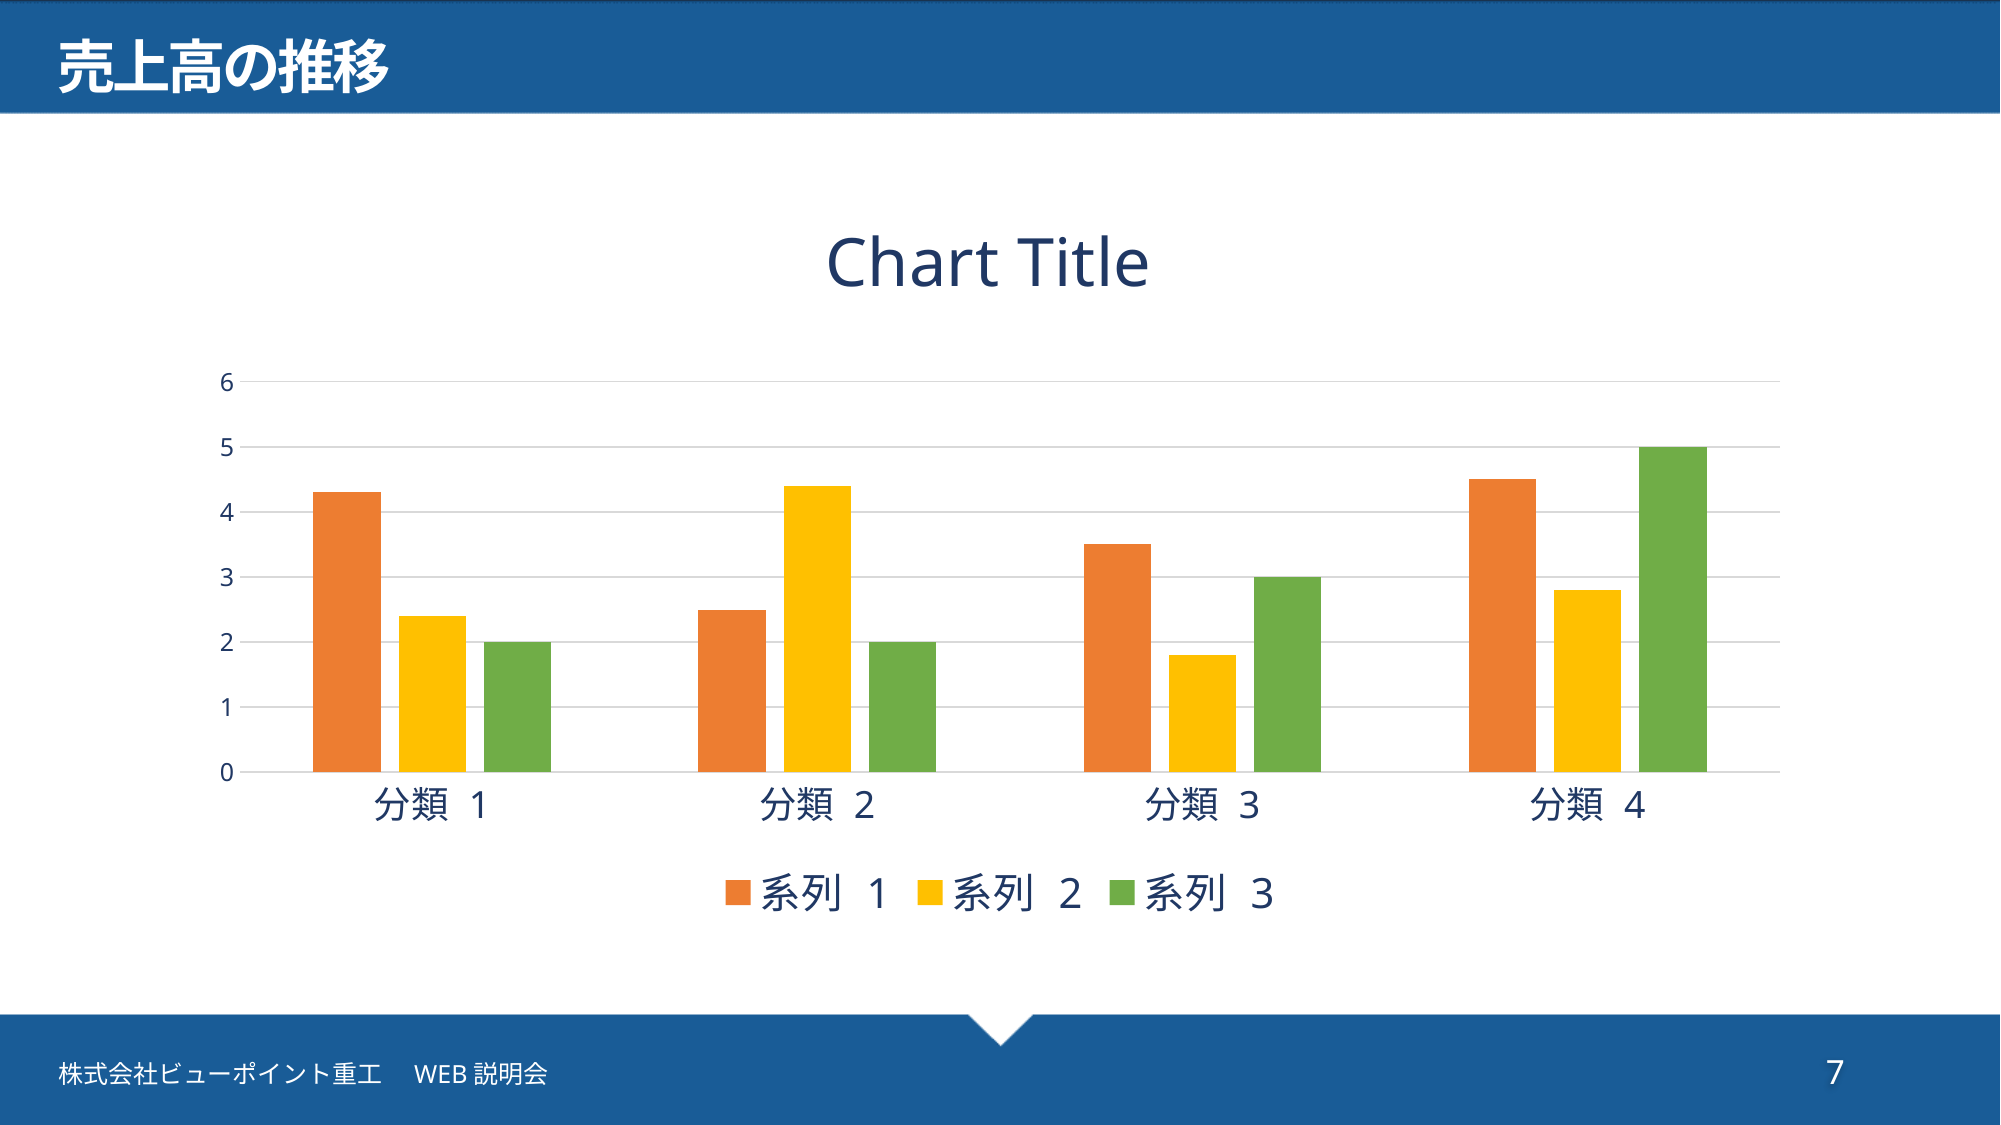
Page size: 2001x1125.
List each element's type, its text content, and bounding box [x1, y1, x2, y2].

picture [0, 0, 2000, 1125]
chart [187, 194, 1813, 930]
list 売上高の推移 [42, 30, 1226, 105]
